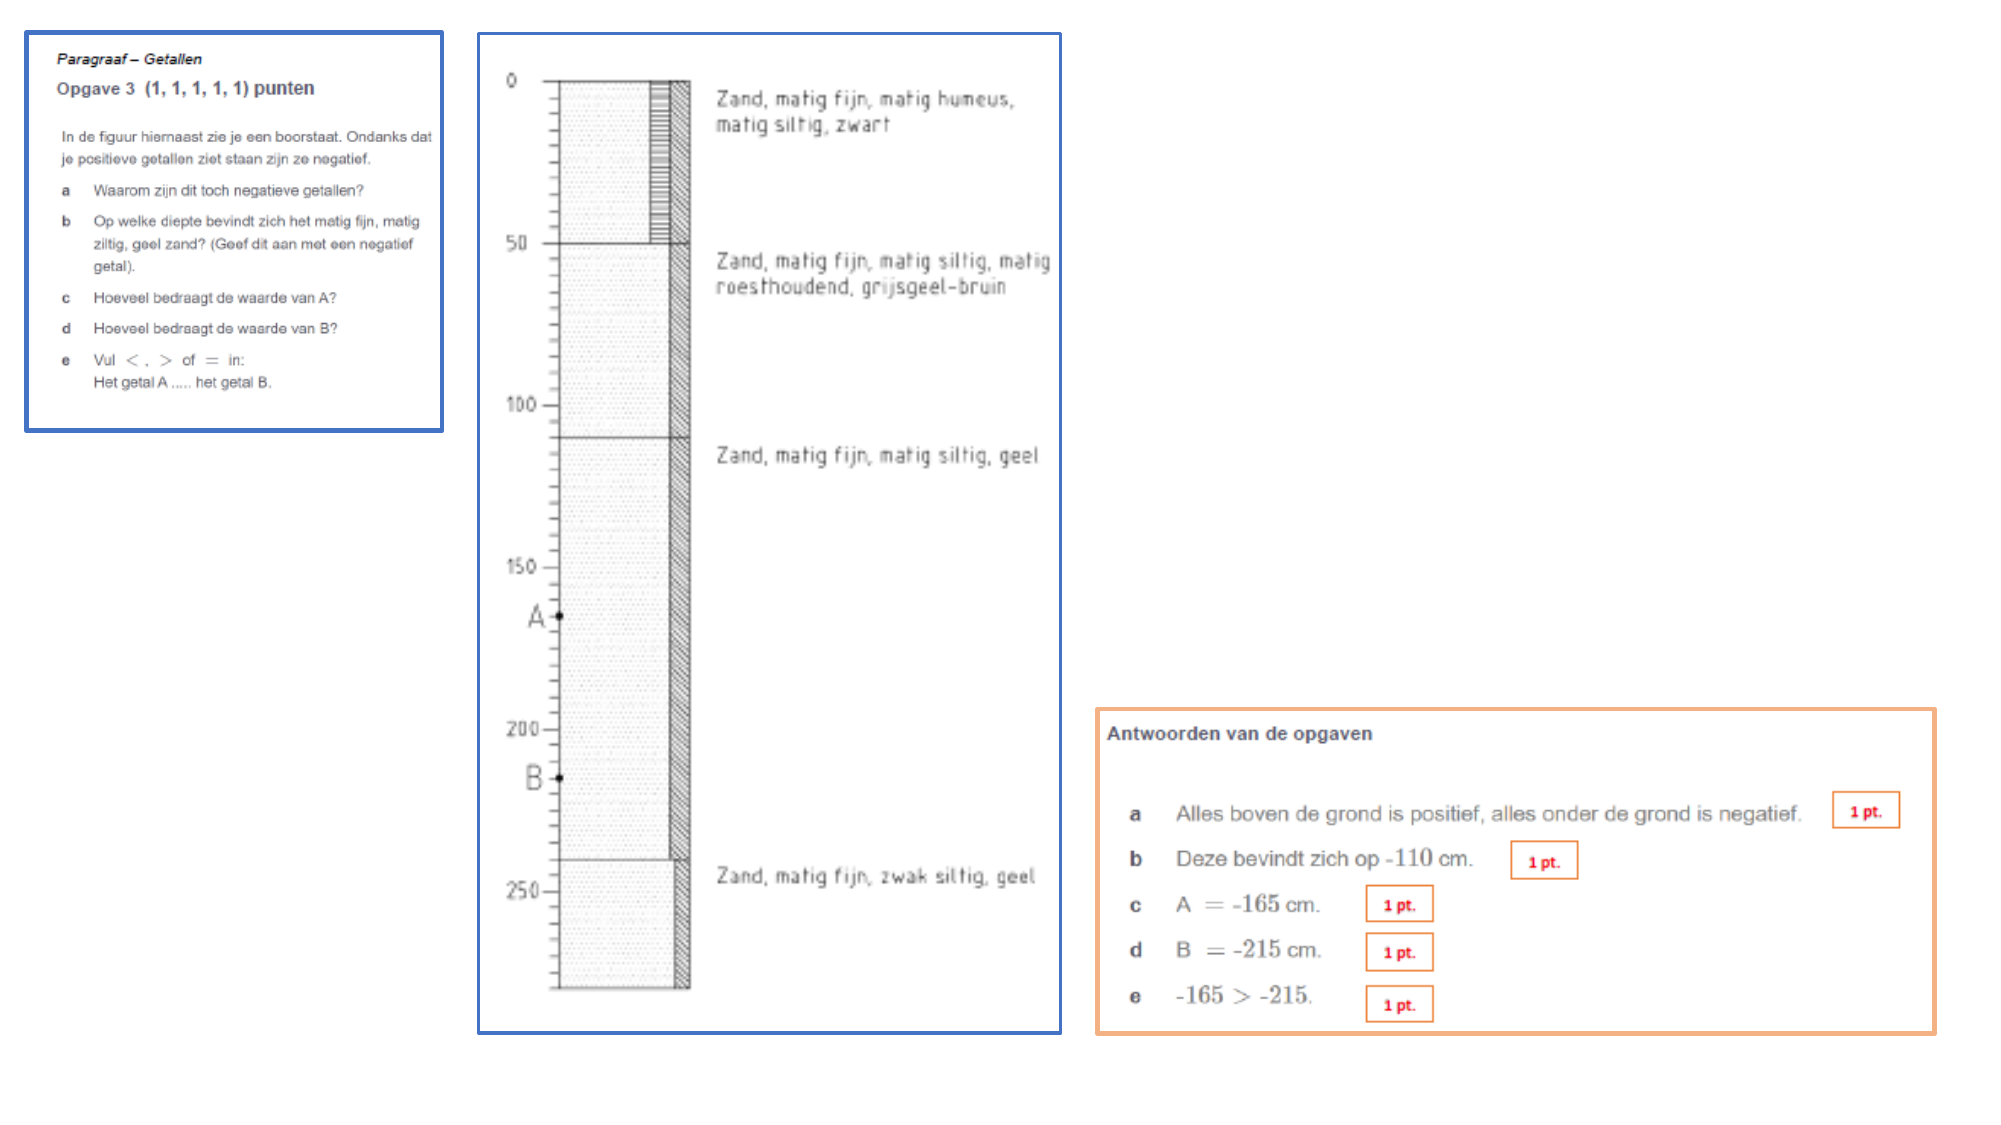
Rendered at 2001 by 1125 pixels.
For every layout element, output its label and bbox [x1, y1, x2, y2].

picture [480, 34, 1060, 1032]
picture [1099, 711, 1933, 1032]
picture [28, 34, 440, 429]
